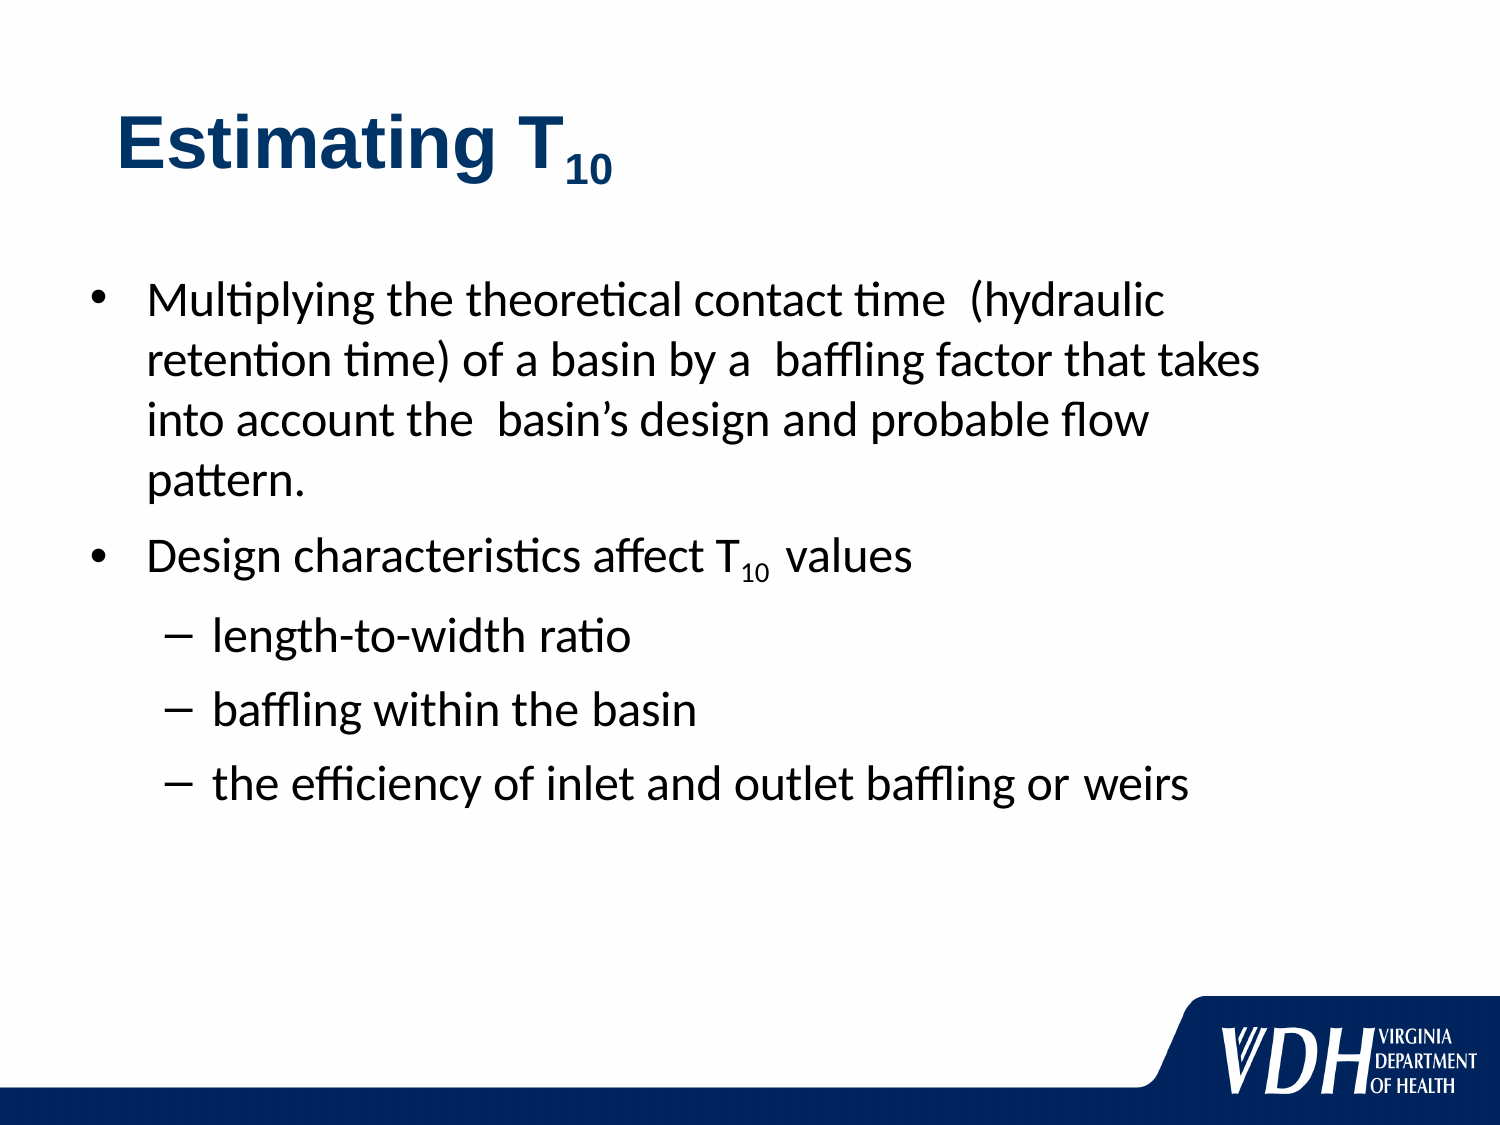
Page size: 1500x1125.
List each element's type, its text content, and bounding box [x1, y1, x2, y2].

picture [0, 0, 1500, 1125]
title Estimating T10 [112, 46, 650, 237]
text_box Multiplying the theoretical contact time (hydraulic retention time) of a basin by a baffling factor that takes into account the basin’s design and probable flow pattern. Design characteristics affect T10 values length-to-width ratio baffling within the basin the efficiency of inlet and outlet baffling or weirs [85, 263, 1367, 811]
